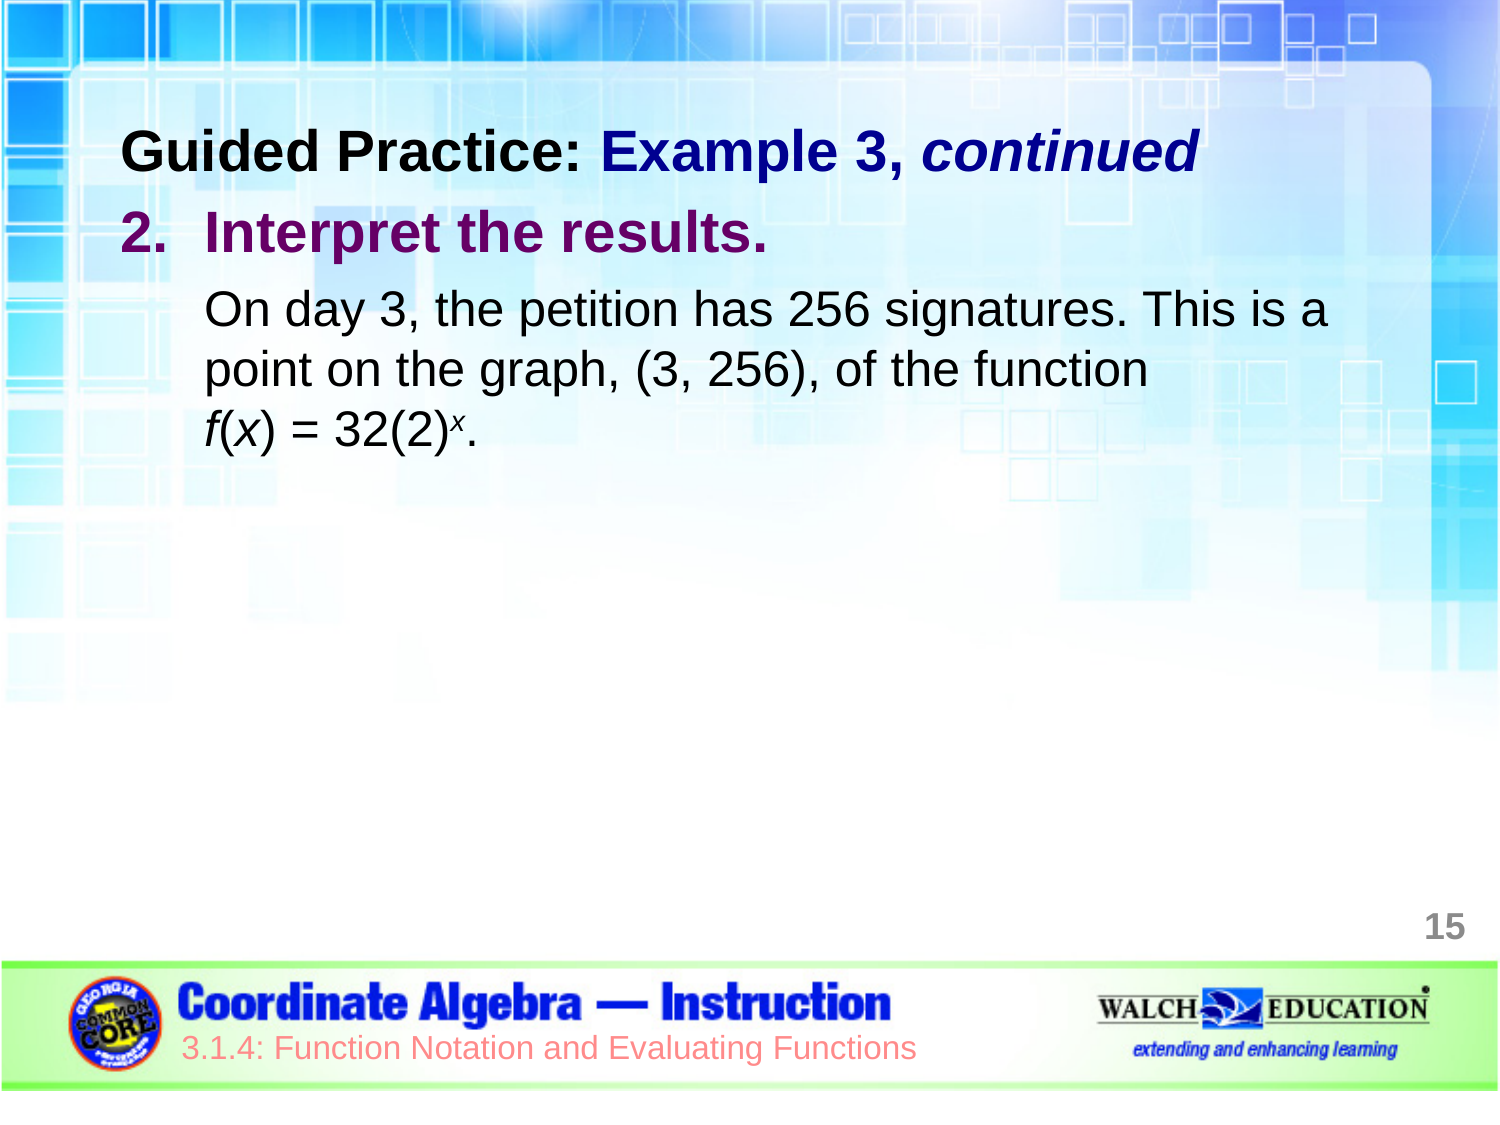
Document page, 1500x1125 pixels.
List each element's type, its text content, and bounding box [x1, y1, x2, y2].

footer 3.1.4: Function Notation and Evaluating Functions [166, 1024, 1080, 1069]
picture [1, 0, 1500, 1091]
subtitle Guided Practice: Example 3, continued Interpret the results. On day 3, the petition has 256 signatures. This is a point on the graph, (3, 256), of the function f(x) = 32(2)x. [105, 105, 1423, 925]
slide_number 15 [1361, 901, 1481, 949]
